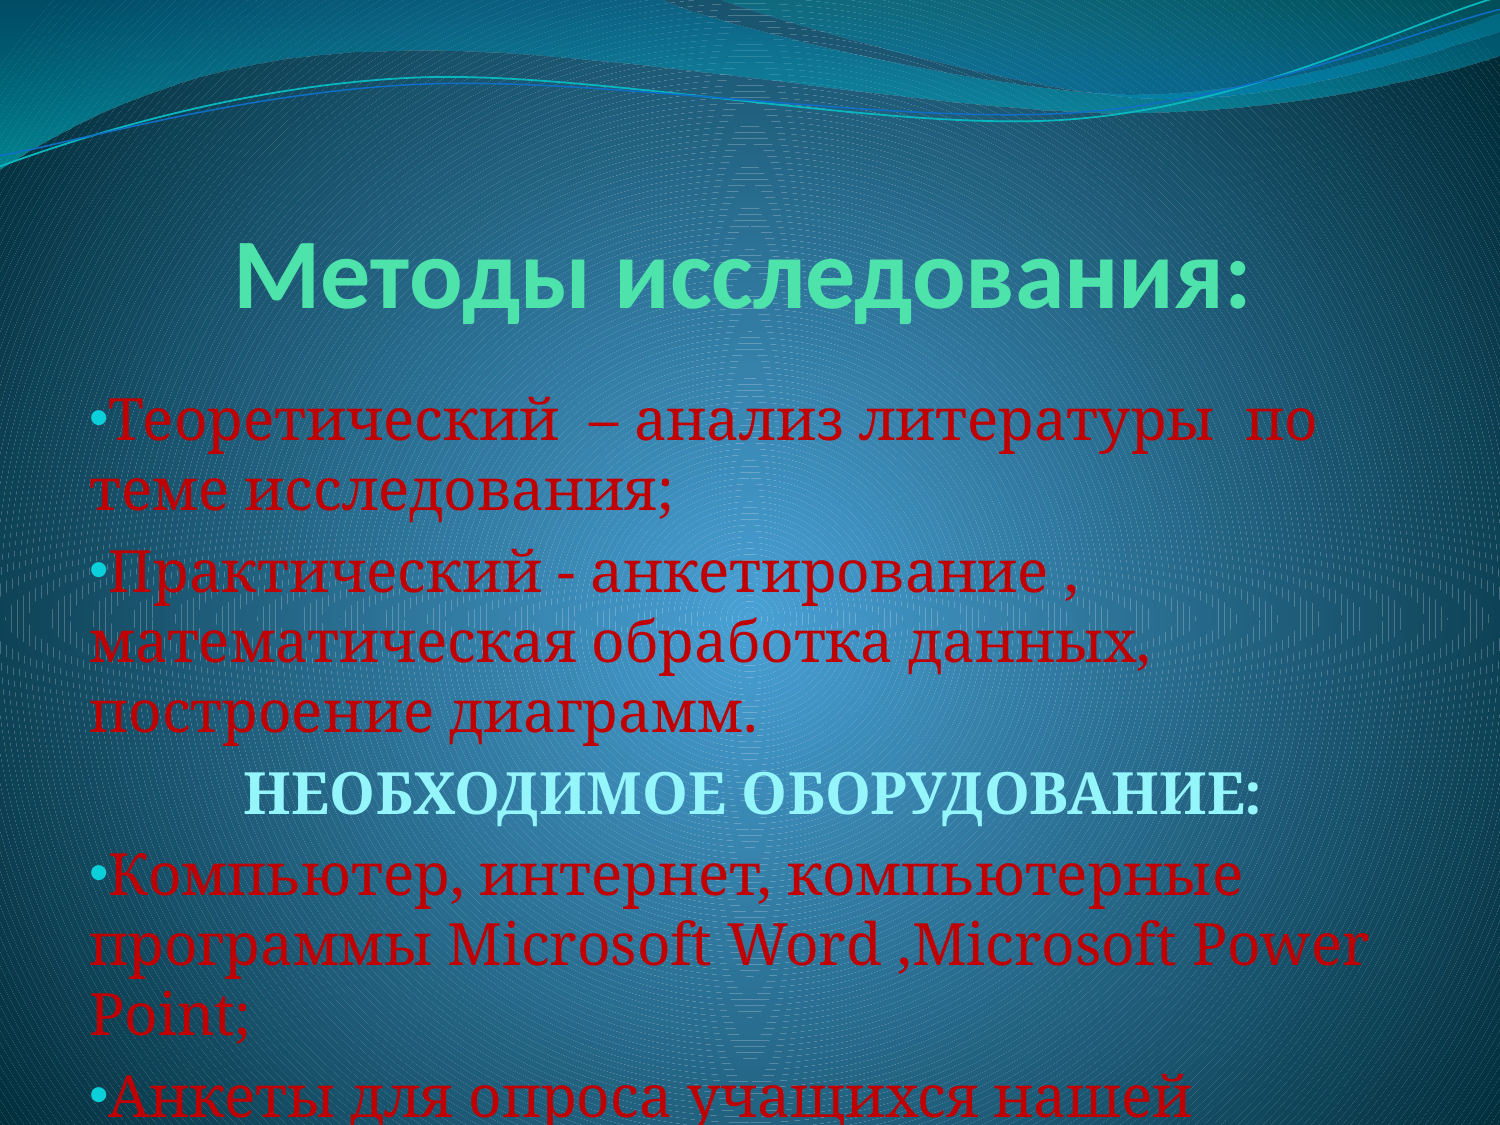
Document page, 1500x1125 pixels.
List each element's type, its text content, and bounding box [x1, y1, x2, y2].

list Теоретический – анализ литературы по теме исследования; Практический - анкетирование , математическая обработка данных, построение диаграмм. НЕОБХОДИМОЕ ОБОРУДОВАНИЕ: Компьютер, интернет, компьютерные программы Microsoft Word ,Microsoft Power Point; Анкеты для опроса учащихся нашей школы. [81, 374, 1425, 786]
title Методы исследования: [105, 105, 1381, 329]
